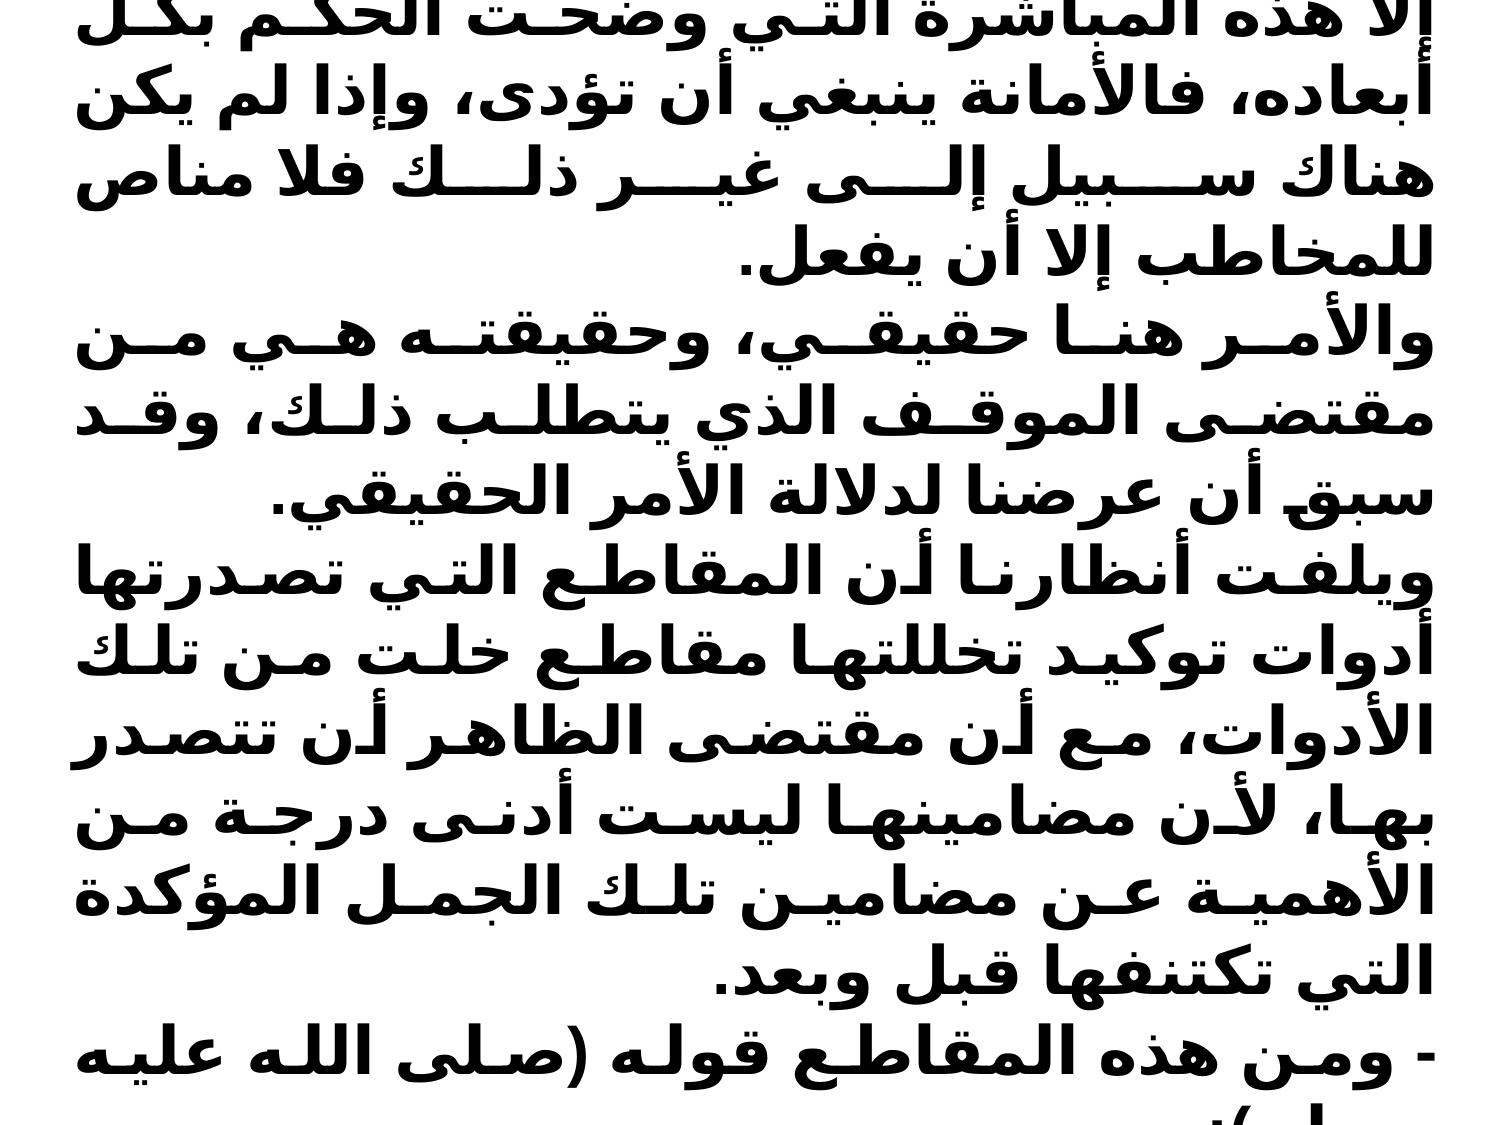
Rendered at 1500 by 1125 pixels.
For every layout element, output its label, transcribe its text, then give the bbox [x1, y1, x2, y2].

text_box ونقف عند الفعل ((فليؤدها)) وهو مضارع مجزوم بلام الأمر جاء جواباً لشرط لا يحتمل إلا هذه المباشرة التي وضحت الحكم بكل أبعاده، فالأمانة ينبغي أن تؤدى، وإذا لم يكن هناك سبيل إلى غير ذلك فلا مناص للمخاطب إلا أن يفعل. والأمر هنا حقيقي، وحقيقته هي من مقتضى الموقف الذي يتطلب ذلك، وقد سبق أن عرضنا لدلالة الأمر الحقيقي. ويلفت أنظارنا أن المقاطع التي تصدرتها أدوات توكيد تخللتها مقاطع خلت من تلك الأدوات، مع أن مقتضى الظاهر أن تتصدر بها، لأن مضامينها ليست أدنى درجة من الأهمية عن مضامين تلك الجمل المؤكدة التي تكتنفها قبل وبعد. - ومن هذه المقاطع قوله (صلى الله عليه وسلم): ((تظلمون ولا تظلمون)) ((قضى الله أنه لا ربا)) . [58, 0, 1453, 1125]
